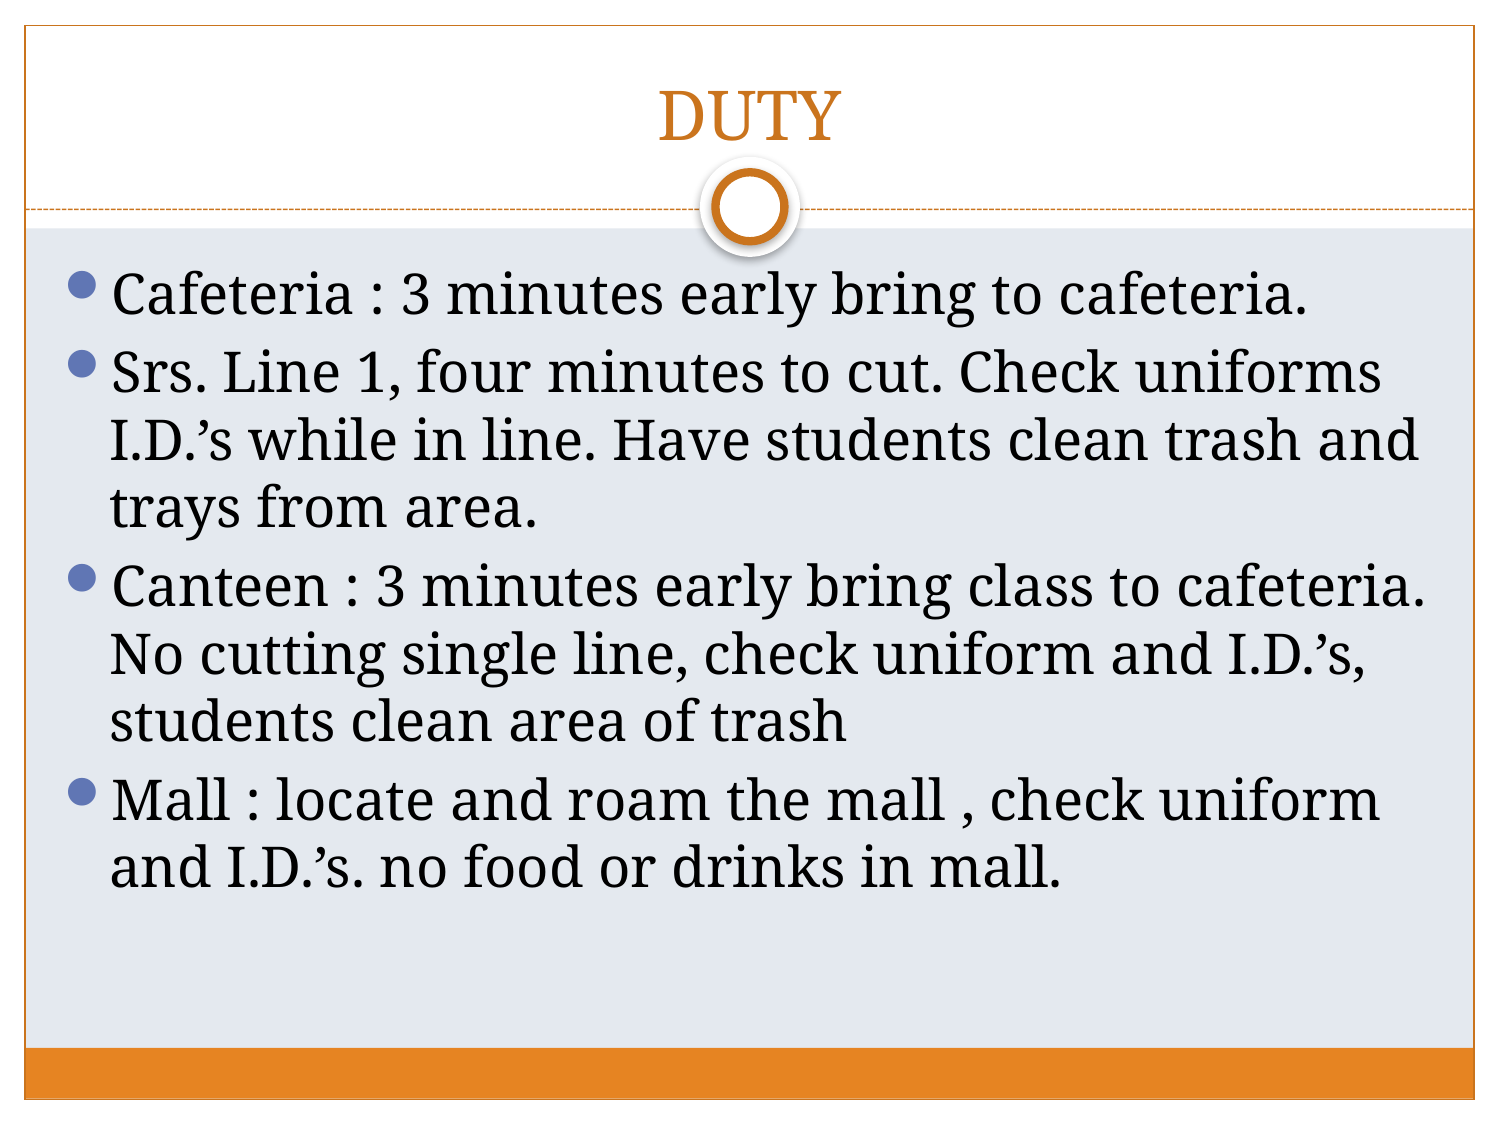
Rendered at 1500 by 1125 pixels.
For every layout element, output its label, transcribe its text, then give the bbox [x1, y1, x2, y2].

title DUTY [49, 37, 1450, 162]
list Cafeteria : 3 minutes early bring to cafeteria. Srs. Line 1, four minutes to cut. Check uniforms I.D.’s while in line. Have students clean trash and trays from area. Canteen : 3 minutes early bring class to cafeteria. No cutting single line, check uniform and I.D.’s, students clean area of trash Mall : locate and roam the mall , check uniform and I.D.’s. no food or drinks in mall. [49, 250, 1445, 1001]
